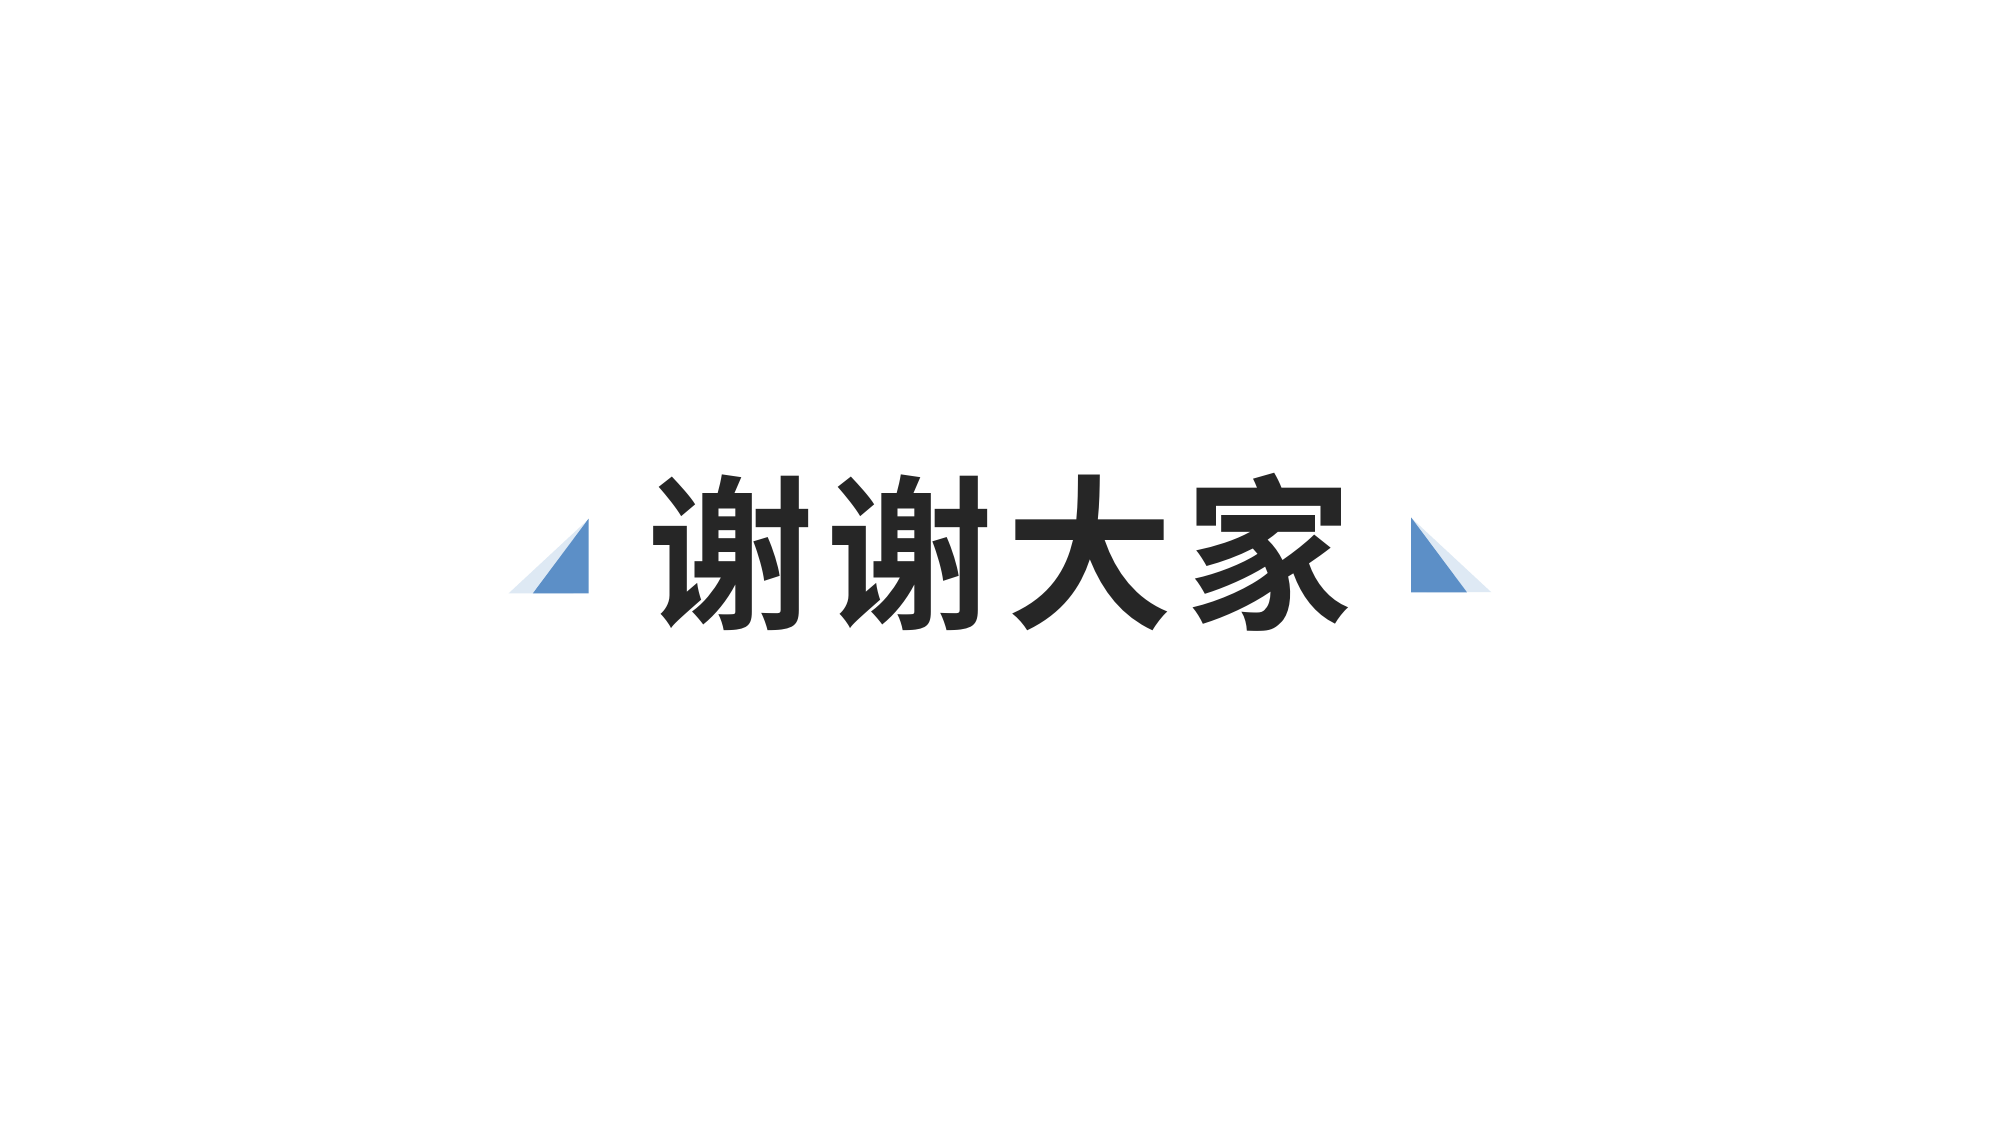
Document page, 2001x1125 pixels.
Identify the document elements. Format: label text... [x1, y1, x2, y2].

title 谢谢大家 [588, 424, 1412, 674]
